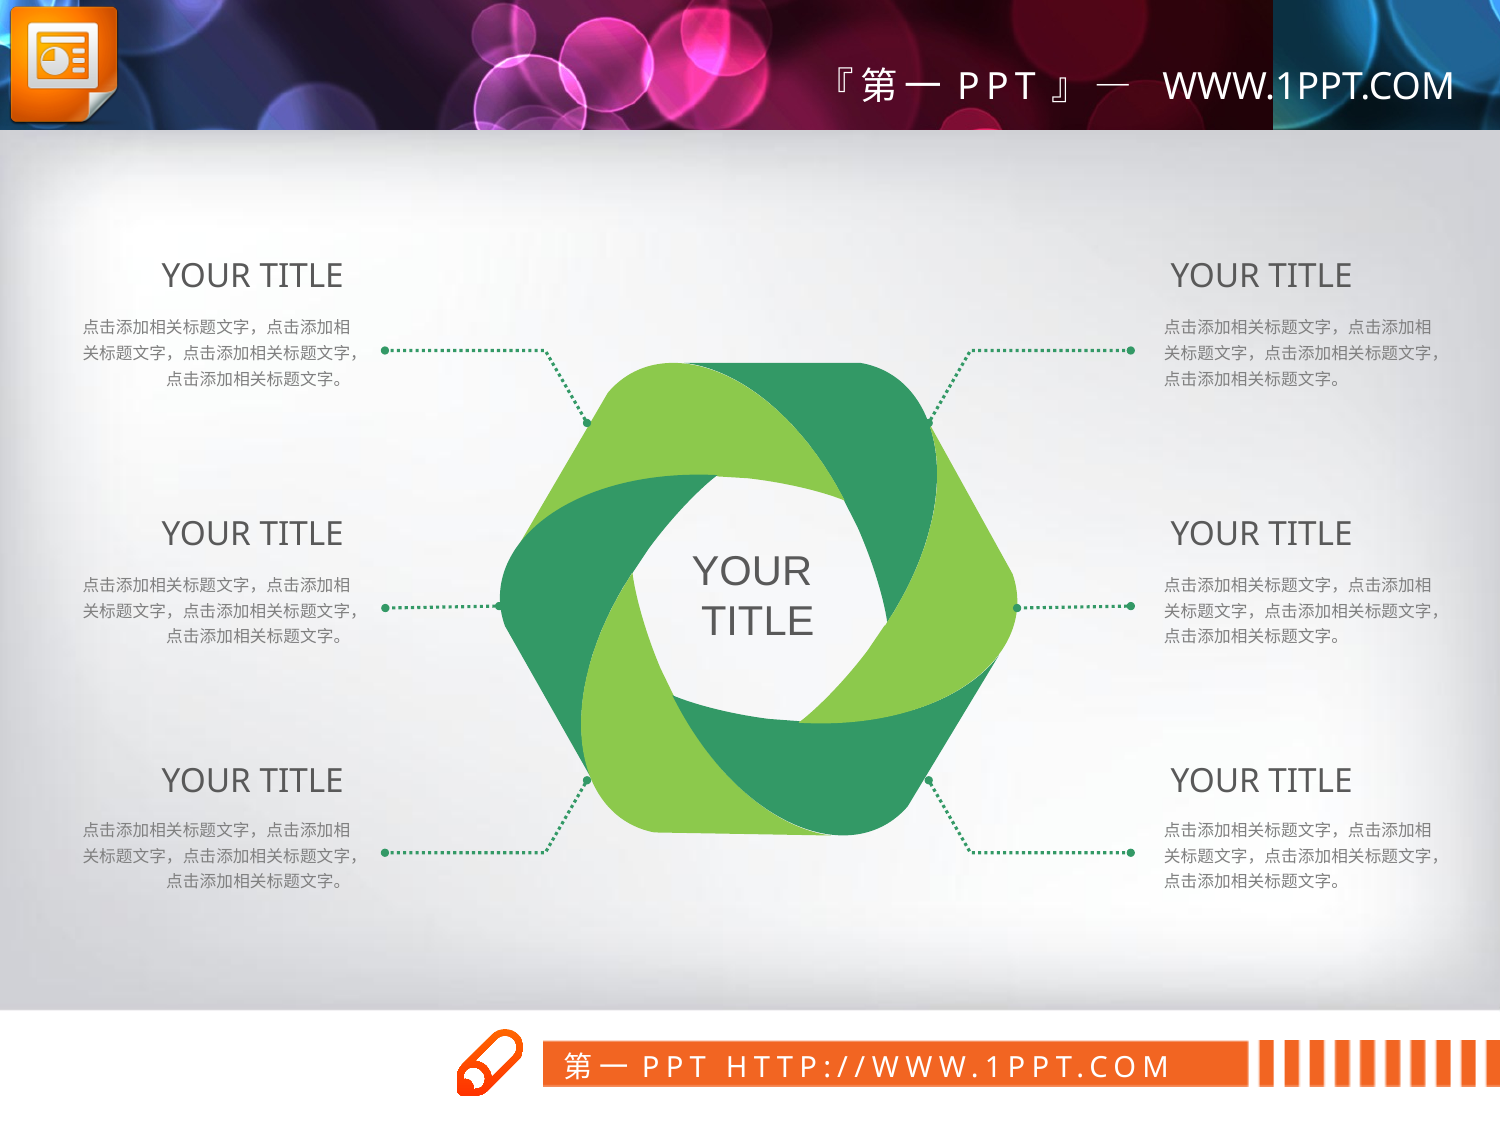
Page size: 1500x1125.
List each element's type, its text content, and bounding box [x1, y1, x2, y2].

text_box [385, 605, 500, 609]
text_box [798, 427, 1018, 724]
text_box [1016, 605, 1131, 609]
text_box 点击添加相关标题文字，点击添加相关标题文字，点击添加相关标题文字，点击添加相关标题文字。 [51, 806, 366, 899]
text_box [672, 656, 999, 836]
text_box [684, 362, 937, 621]
text_box YOUR TITLE [1149, 748, 1413, 811]
text_box YOUR TITLE [54, 243, 366, 305]
text_box [499, 474, 718, 773]
text_box 点击添加相关标题文字，点击添加相关标题文字，点击添加相关标题文字，点击添加相关标题文字。 [1149, 561, 1459, 654]
picture [0, 0, 1500, 1012]
text_box YOUR TITLE [1149, 501, 1413, 564]
text_box [924, 346, 1135, 428]
text_box [581, 572, 832, 836]
text_box [380, 776, 592, 857]
text_box [924, 776, 1135, 857]
text_box YOUR TITLE [676, 535, 839, 651]
text_box [380, 346, 592, 428]
picture [543, 1040, 1500, 1087]
text_box YOUR TITLE [1149, 243, 1413, 305]
text_box 点击添加相关标题文字，点击添加相关标题文字，点击添加相关标题文字，点击添加相关标题文字。 [54, 305, 366, 397]
text_box [522, 362, 845, 538]
text_box 点击添加相关标题文字，点击添加相关标题文字，点击添加相关标题文字，点击添加相关标题文字。 [1149, 806, 1459, 899]
text_box YOUR TITLE [54, 748, 366, 811]
text_box 点击添加相关标题文字，点击添加相关标题文字，点击添加相关标题文字，点击添加相关标题文字。 [51, 561, 366, 654]
text_box 点击添加相关标题文字，点击添加相关标题文字，点击添加相关标题文字，点击添加相关标题文字。 [1149, 303, 1459, 397]
text_box YOUR TITLE [54, 501, 366, 564]
